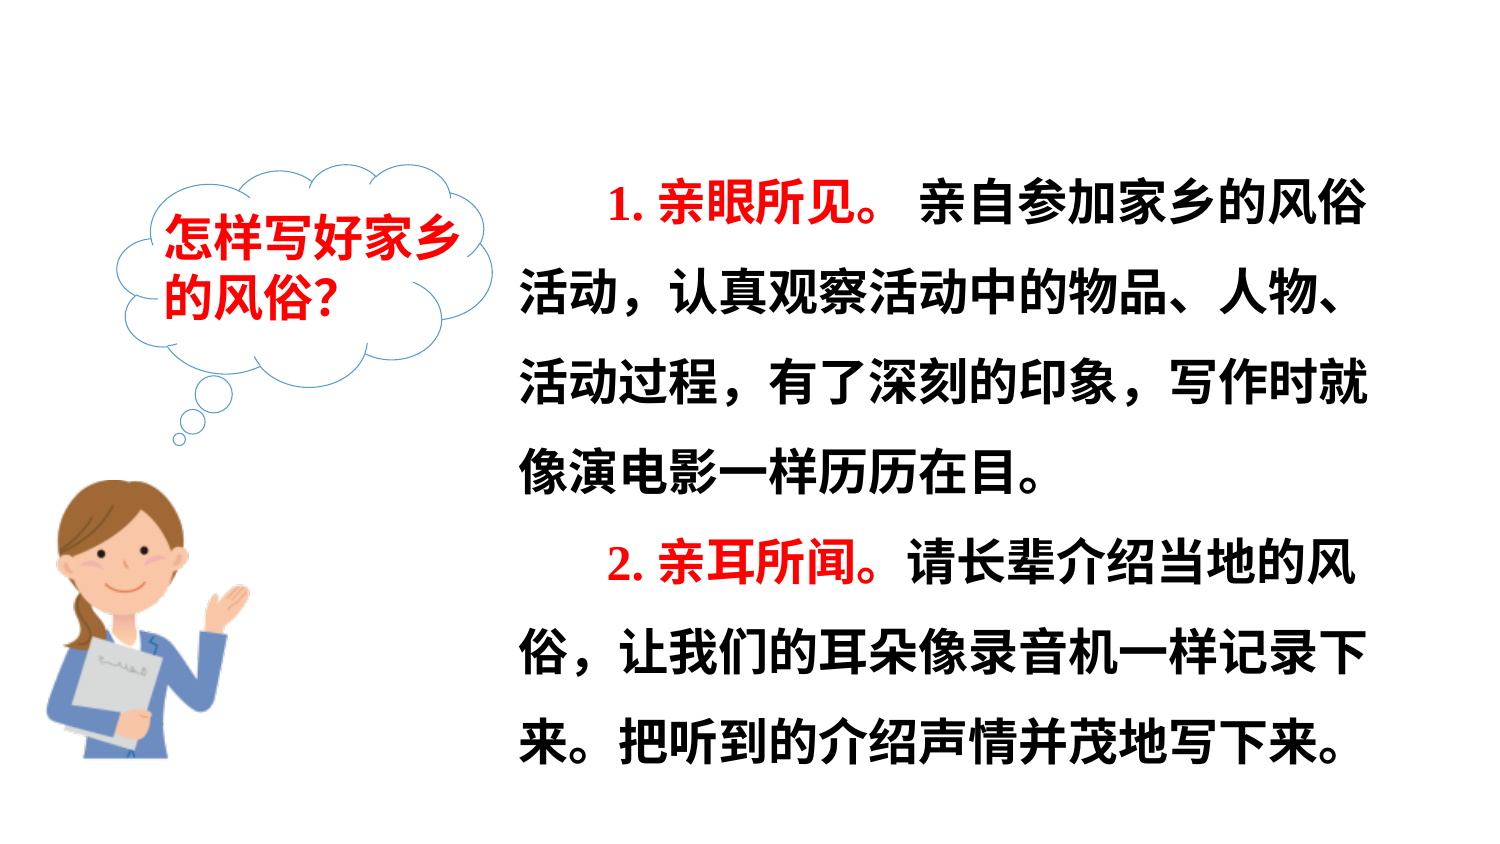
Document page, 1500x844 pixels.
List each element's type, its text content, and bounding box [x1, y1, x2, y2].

text_box 1.亲眼所见。 亲自参加家乡的风俗活动，认真观察活动中的物品、人物、活动过程，有了深刻的印象，写作时就像演电影一样历历在目。 2.亲耳所闻。请长辈介绍当地的风俗，让我们的耳朵像录音机一样记录下来。把听到的介绍声情并茂地写下来。 [503, 187, 1407, 723]
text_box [117, 163, 493, 387]
picture [0, 480, 286, 762]
